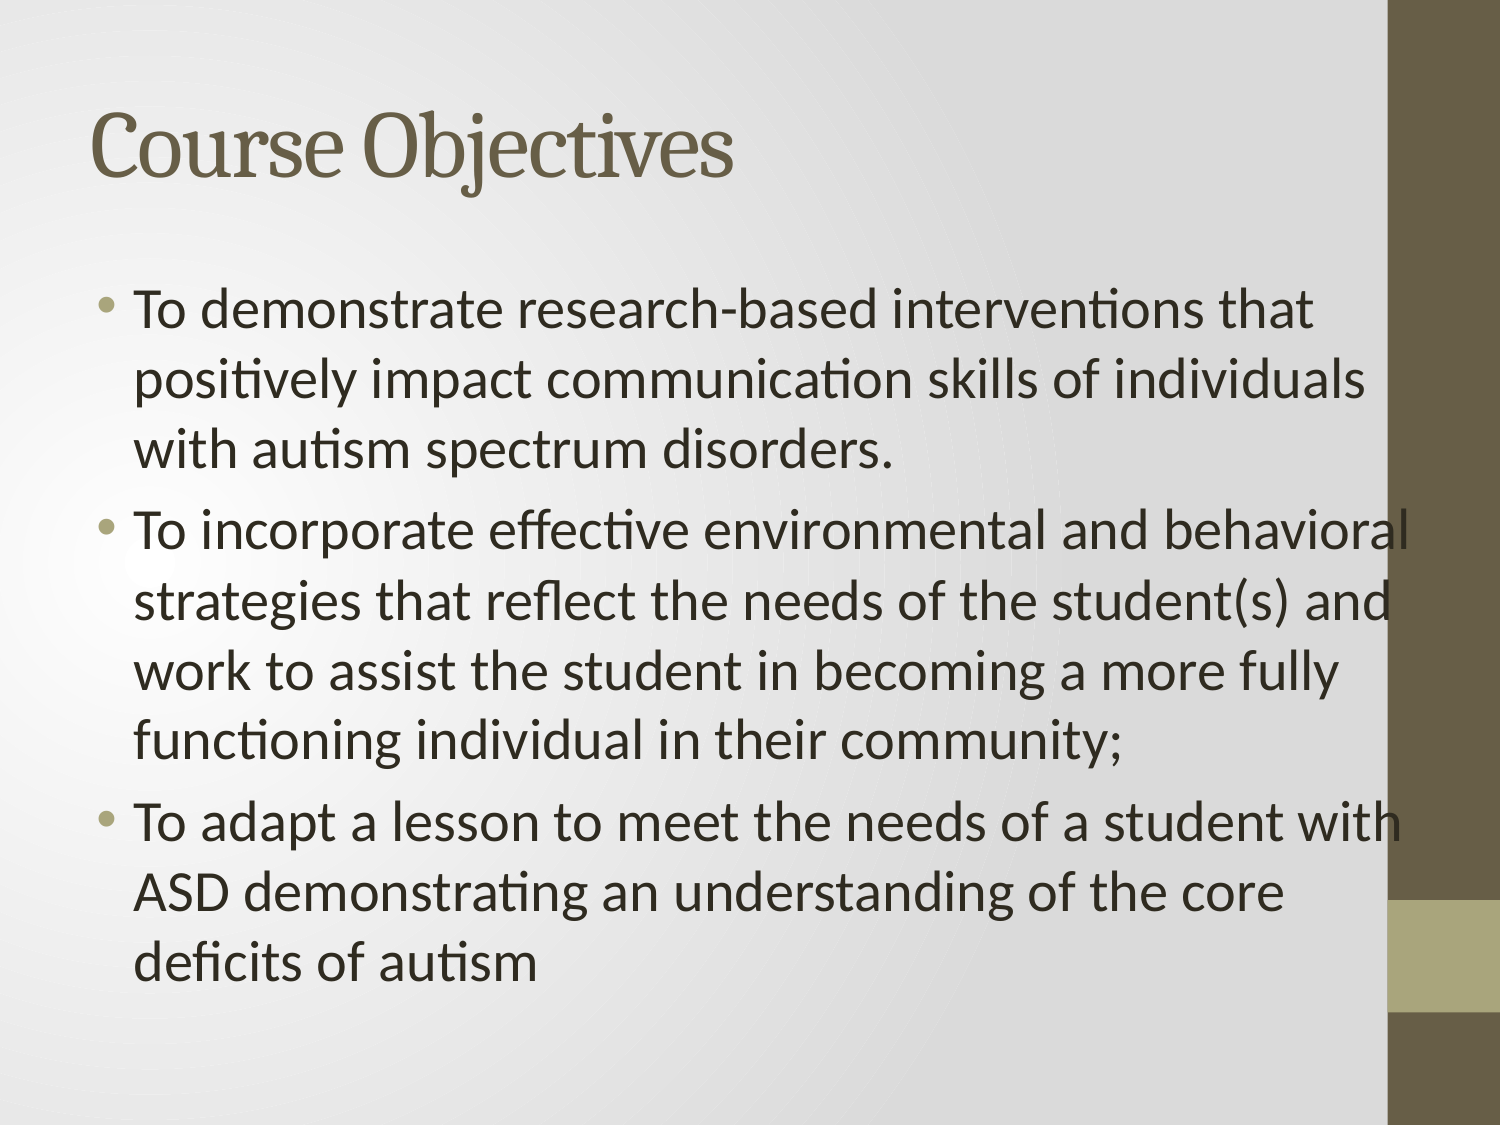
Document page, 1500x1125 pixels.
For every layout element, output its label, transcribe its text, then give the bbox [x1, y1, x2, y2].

list To demonstrate research-based interventions that positively impact communication skills of individuals with autism spectrum disorders. To incorporate effective environmental and behavioral strategies that reflect the needs of the student(s) and work to assist the student in becoming a more fully functioning individual in their community; To adapt a lesson to meet the needs of a student with ASD demonstrating an understanding of the core deficits of autism [62, 262, 1450, 1075]
title Course Objectives [75, 45, 1325, 233]
